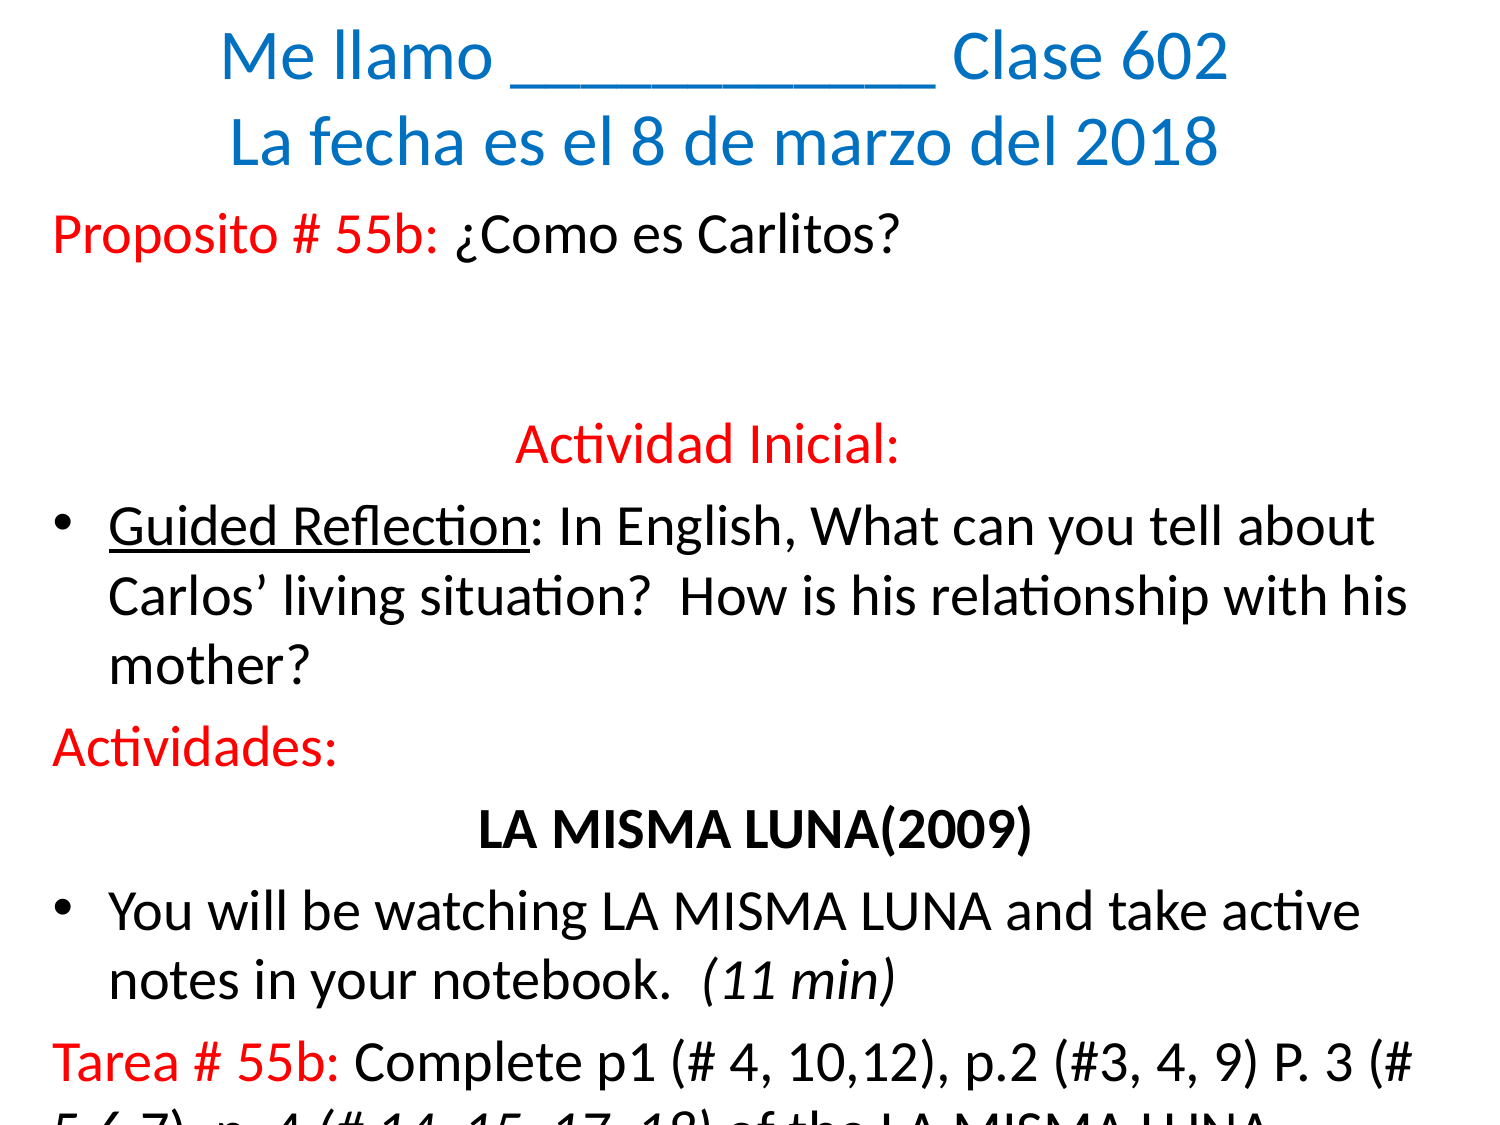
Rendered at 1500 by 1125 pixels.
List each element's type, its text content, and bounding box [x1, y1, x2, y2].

list Proposito # 55b: ¿Como es Carlitos? Actividad Inicial: Guided Reflection: In English, What can you tell about Carlos’ living situation? How is his relationship with his mother? Actividades: LA MISMA LUNA(2009) You will be watching LA MISMA LUNA and take active notes in your notebook. (11 min) Tarea # 55b: Complete p1 (# 4, 10,12), p.2 (#3, 4, 9) P. 3 (# 5,6,7), p. 4 (# 14, 15, 17, 18) of the LA MISMA LUNA Activity Packet [37, 187, 1475, 950]
title Me llamo ____________ Clase 602 La fecha es el 8 de marzo del 2018 [50, 0, 1400, 187]
